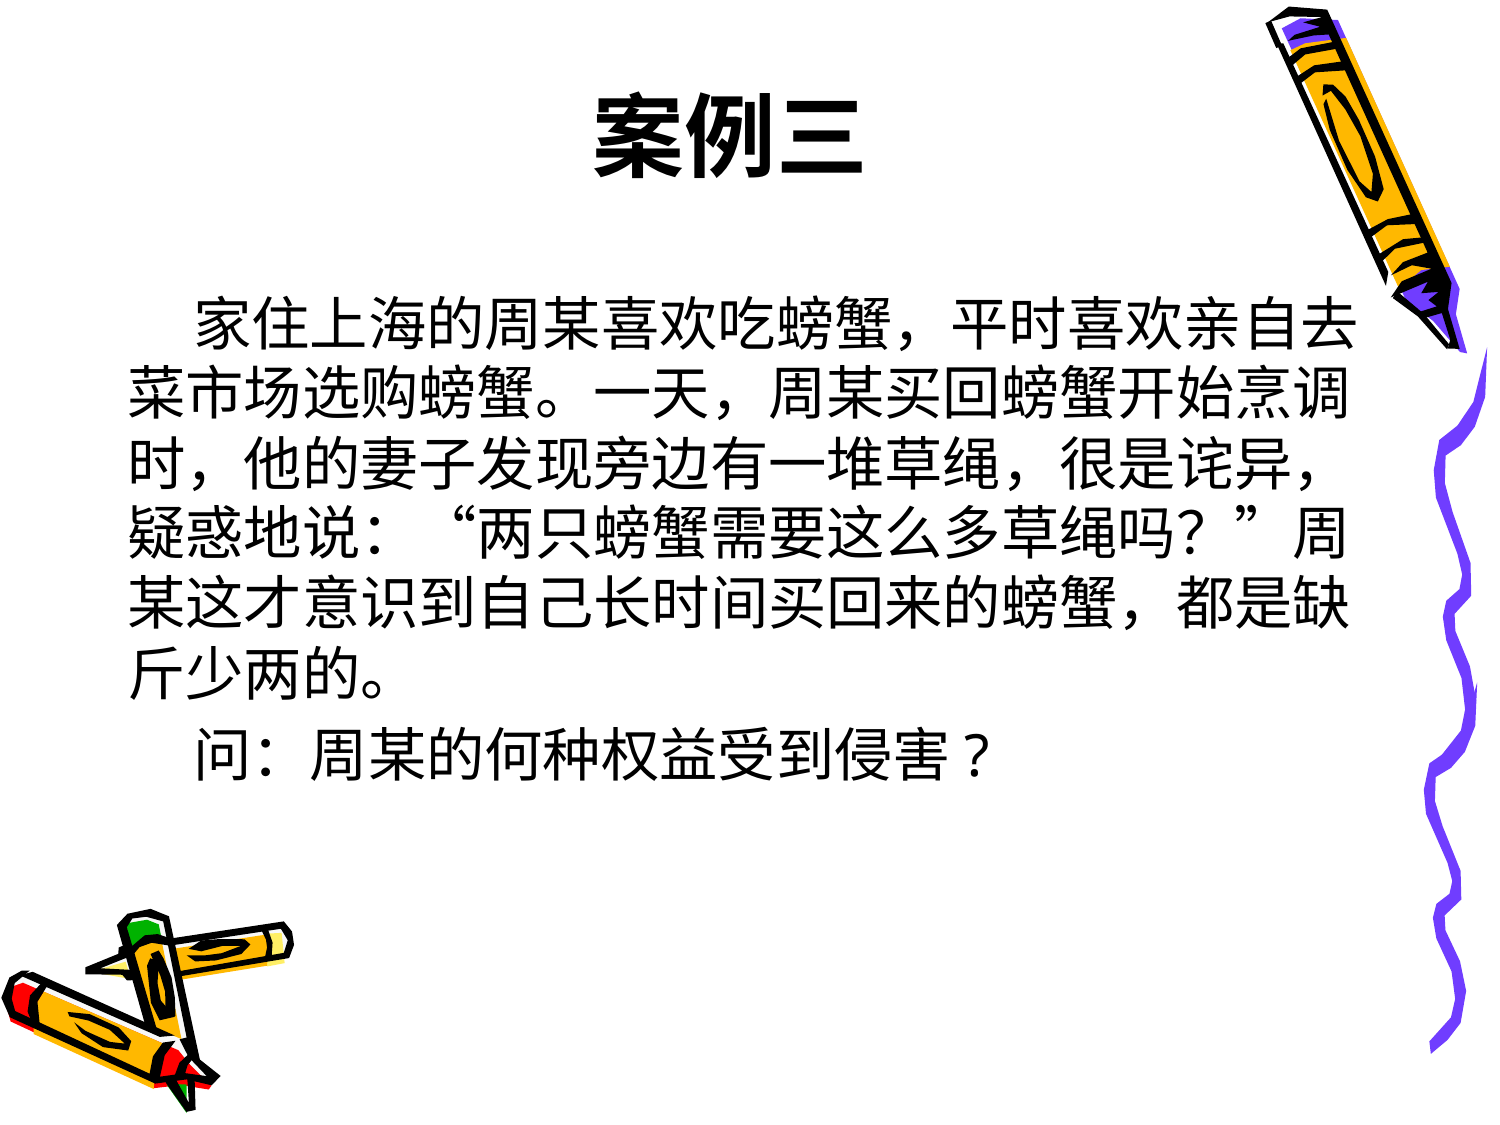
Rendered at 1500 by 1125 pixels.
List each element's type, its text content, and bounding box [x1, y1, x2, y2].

list 家住上海的周某喜欢吃螃蟹，平时喜欢亲自去菜市场选购螃蟹。一天，周某买回螃蟹开始烹调时，他的妻子发现旁边有一堆草绳，很是诧异，疑惑地说：“两只螃蟹需要这么多草绳吗？”周某这才意识到自己长时间买回来的螃蟹，都是缺斤少两的。 问：周某的何种权益受到侵害? [112, 278, 1376, 953]
title 案例三 [112, 24, 1348, 197]
